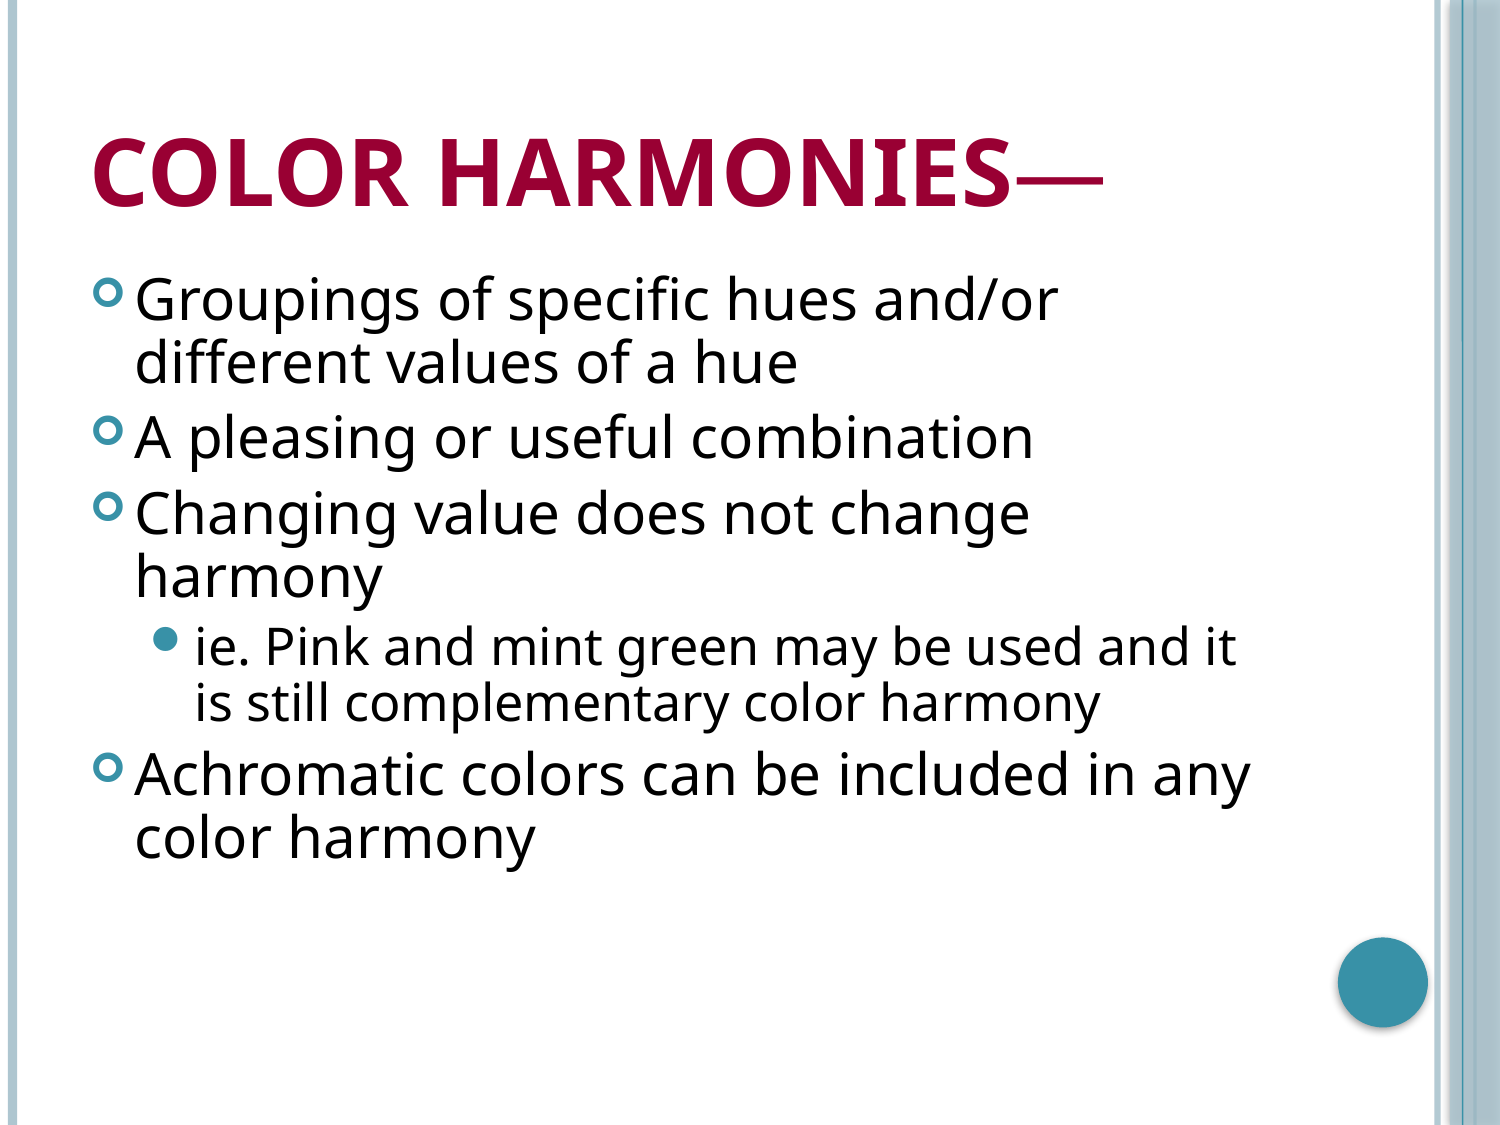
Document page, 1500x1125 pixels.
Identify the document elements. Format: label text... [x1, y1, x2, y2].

list Groupings of specific hues and/or different values of a hue A pleasing or useful combination Changing value does not change harmony ie. Pink and mint green may be used and it is still complementary color harmony Achromatic colors can be included in any color harmony [75, 262, 1300, 1062]
title Color harmonies— [75, 45, 1300, 233]
